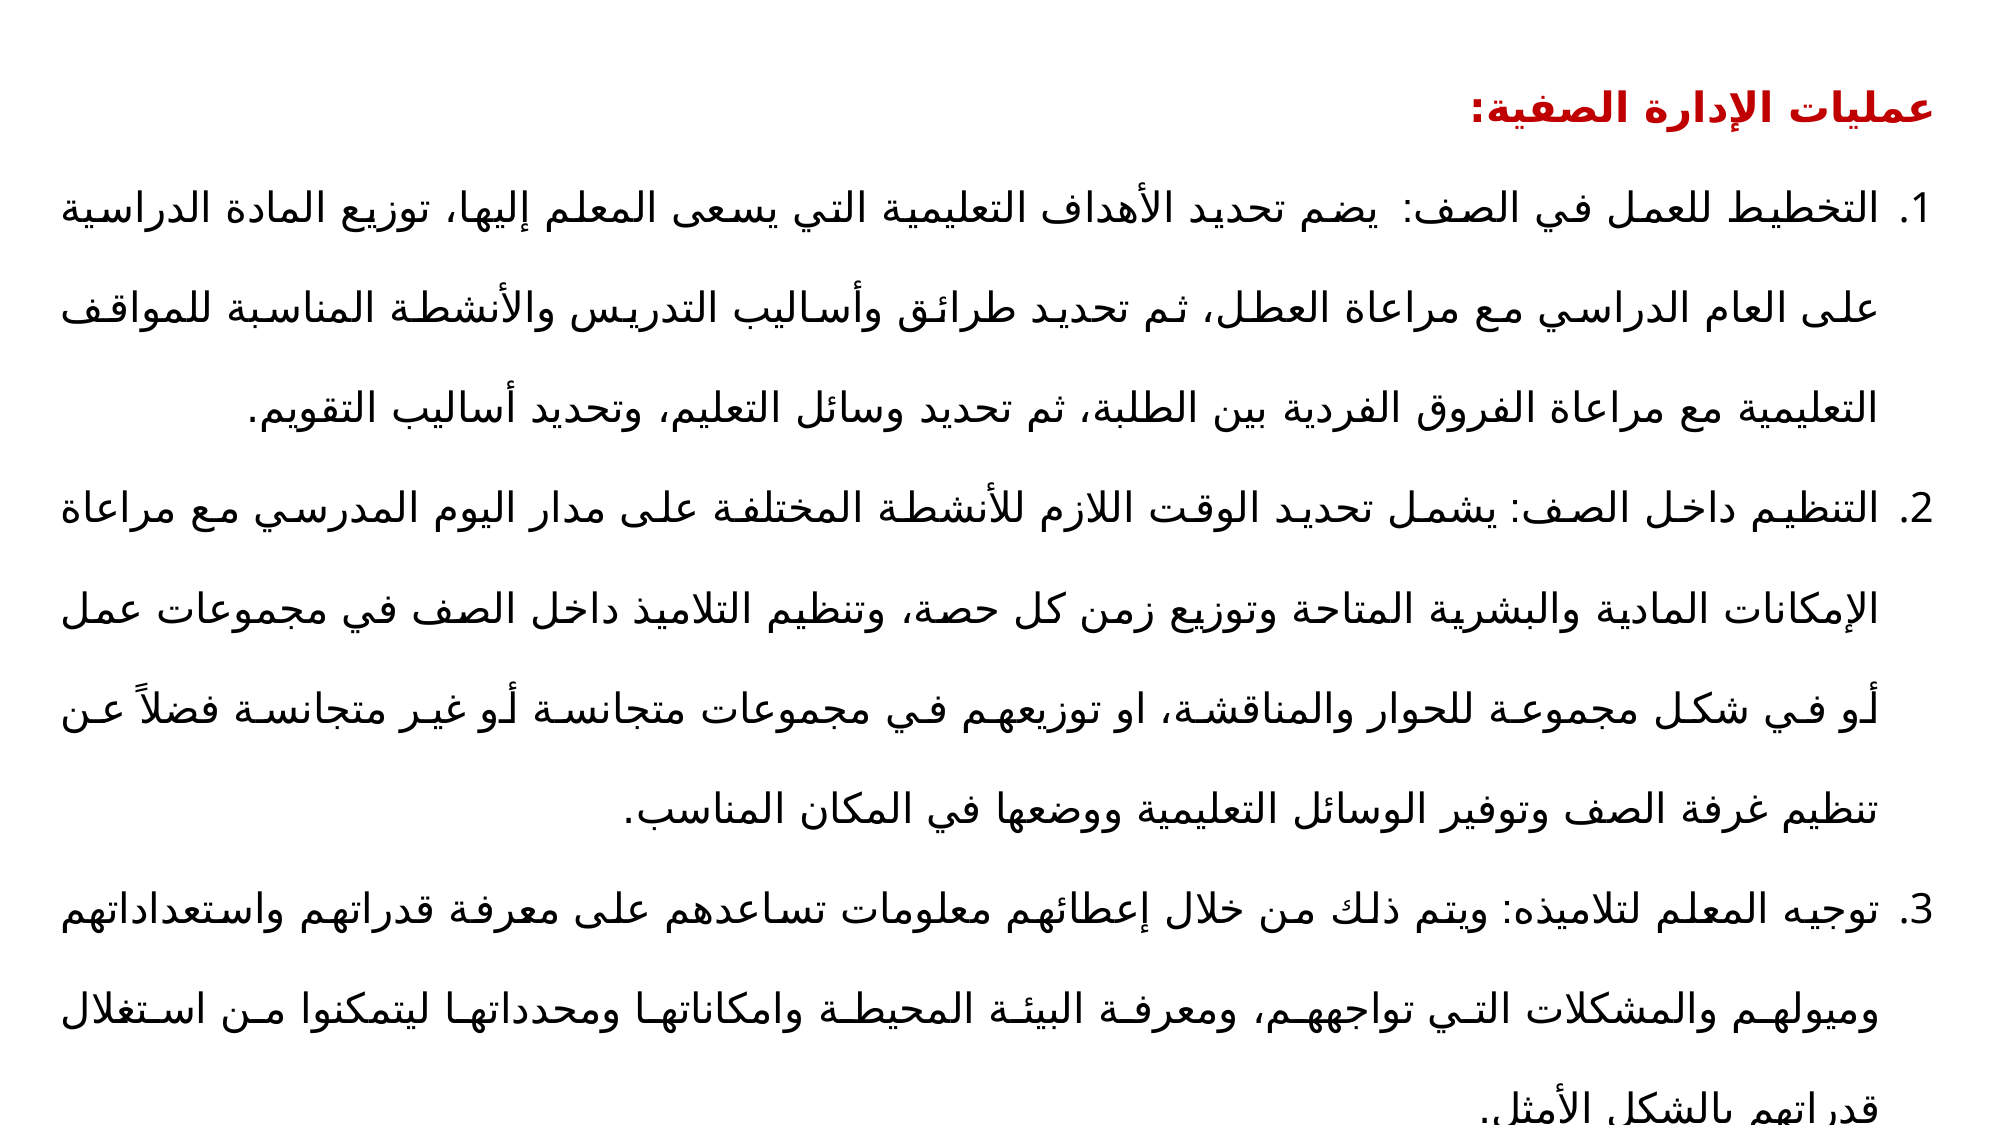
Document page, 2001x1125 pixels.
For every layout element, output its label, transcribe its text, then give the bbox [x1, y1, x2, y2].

text_box عمليات الإدارة الصفية: التخطيط للعمل في الصف: يضم تحديد الأهداف التعليمية التي يسعى المعلم إليها، توزيع المادة الدراسية على العام الدراسي مع مراعاة العطل، ثم تحديد طرائق وأساليب التدريس والأنشطة المناسبة للمواقف التعليمية مع مراعاة الفروق الفردية بين الطلبة، ثم تحديد وسائل التعليم، وتحديد أساليب التقويم. التنظيم داخل الصف: يشمل تحديد الوقت اللازم للأنشطة المختلفة على مدار اليوم المدرسي مع مراعاة الإمكانات المادية والبشرية المتاحة وتوزيع زمن كل حصة، وتنظيم التلاميذ داخل الصف في مجموعات عمل أو في شكل مجموعة للحوار والمناقشة، او توزيعهم في مجموعات متجانسة أو غير متجانسة فضلاً عن تنظيم غرفة الصف وتوفير الوسائل التعليمية ووضعها في المكان المناسب. توجيه المعلم لتلاميذه: ويتم ذلك من خلال إعطائهم معلومات تساعدهم على معرفة قدراتهم واستعداداتهم وميولهم والمشكلات التي تواجههم، ومعرفة البيئة المحيطة وامكاناتها ومحدداتها ليتمكنوا من استغلال قدراتهم بالشكل الأمثل. [45, 23, 1952, 1125]
